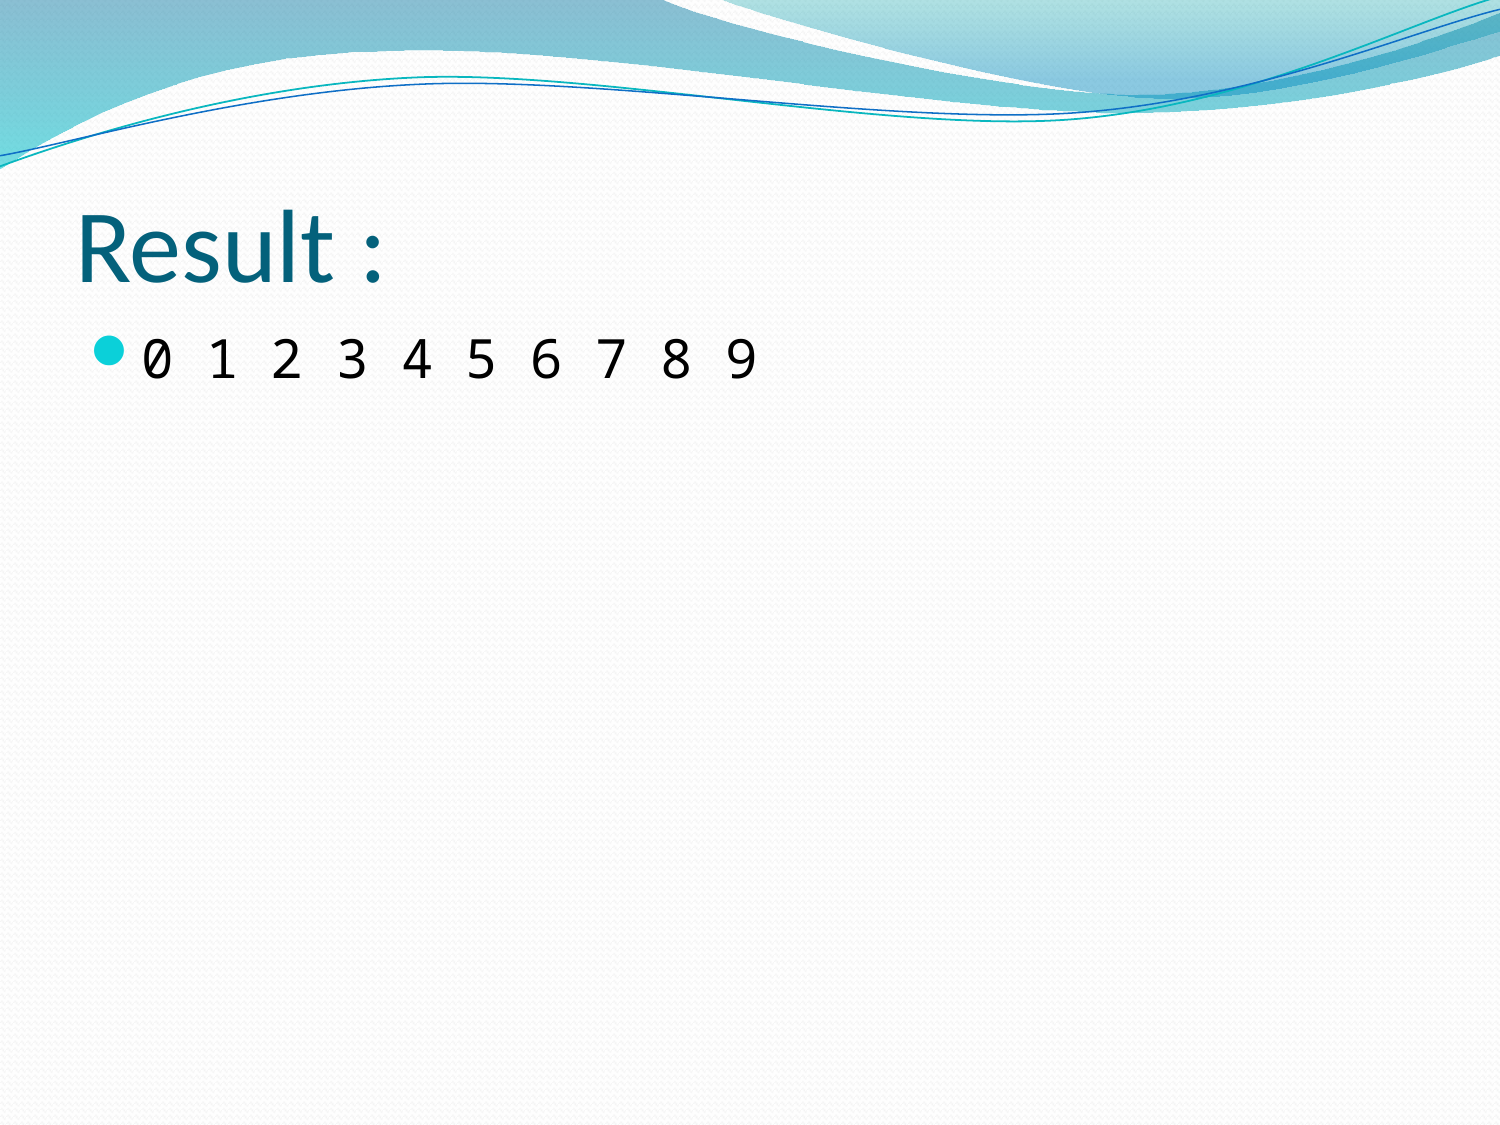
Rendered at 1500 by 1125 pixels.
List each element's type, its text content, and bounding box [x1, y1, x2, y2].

title Result : [75, 115, 1425, 303]
list 0 1 2 3 4 5 6 7 8 9 [75, 317, 1425, 1038]
